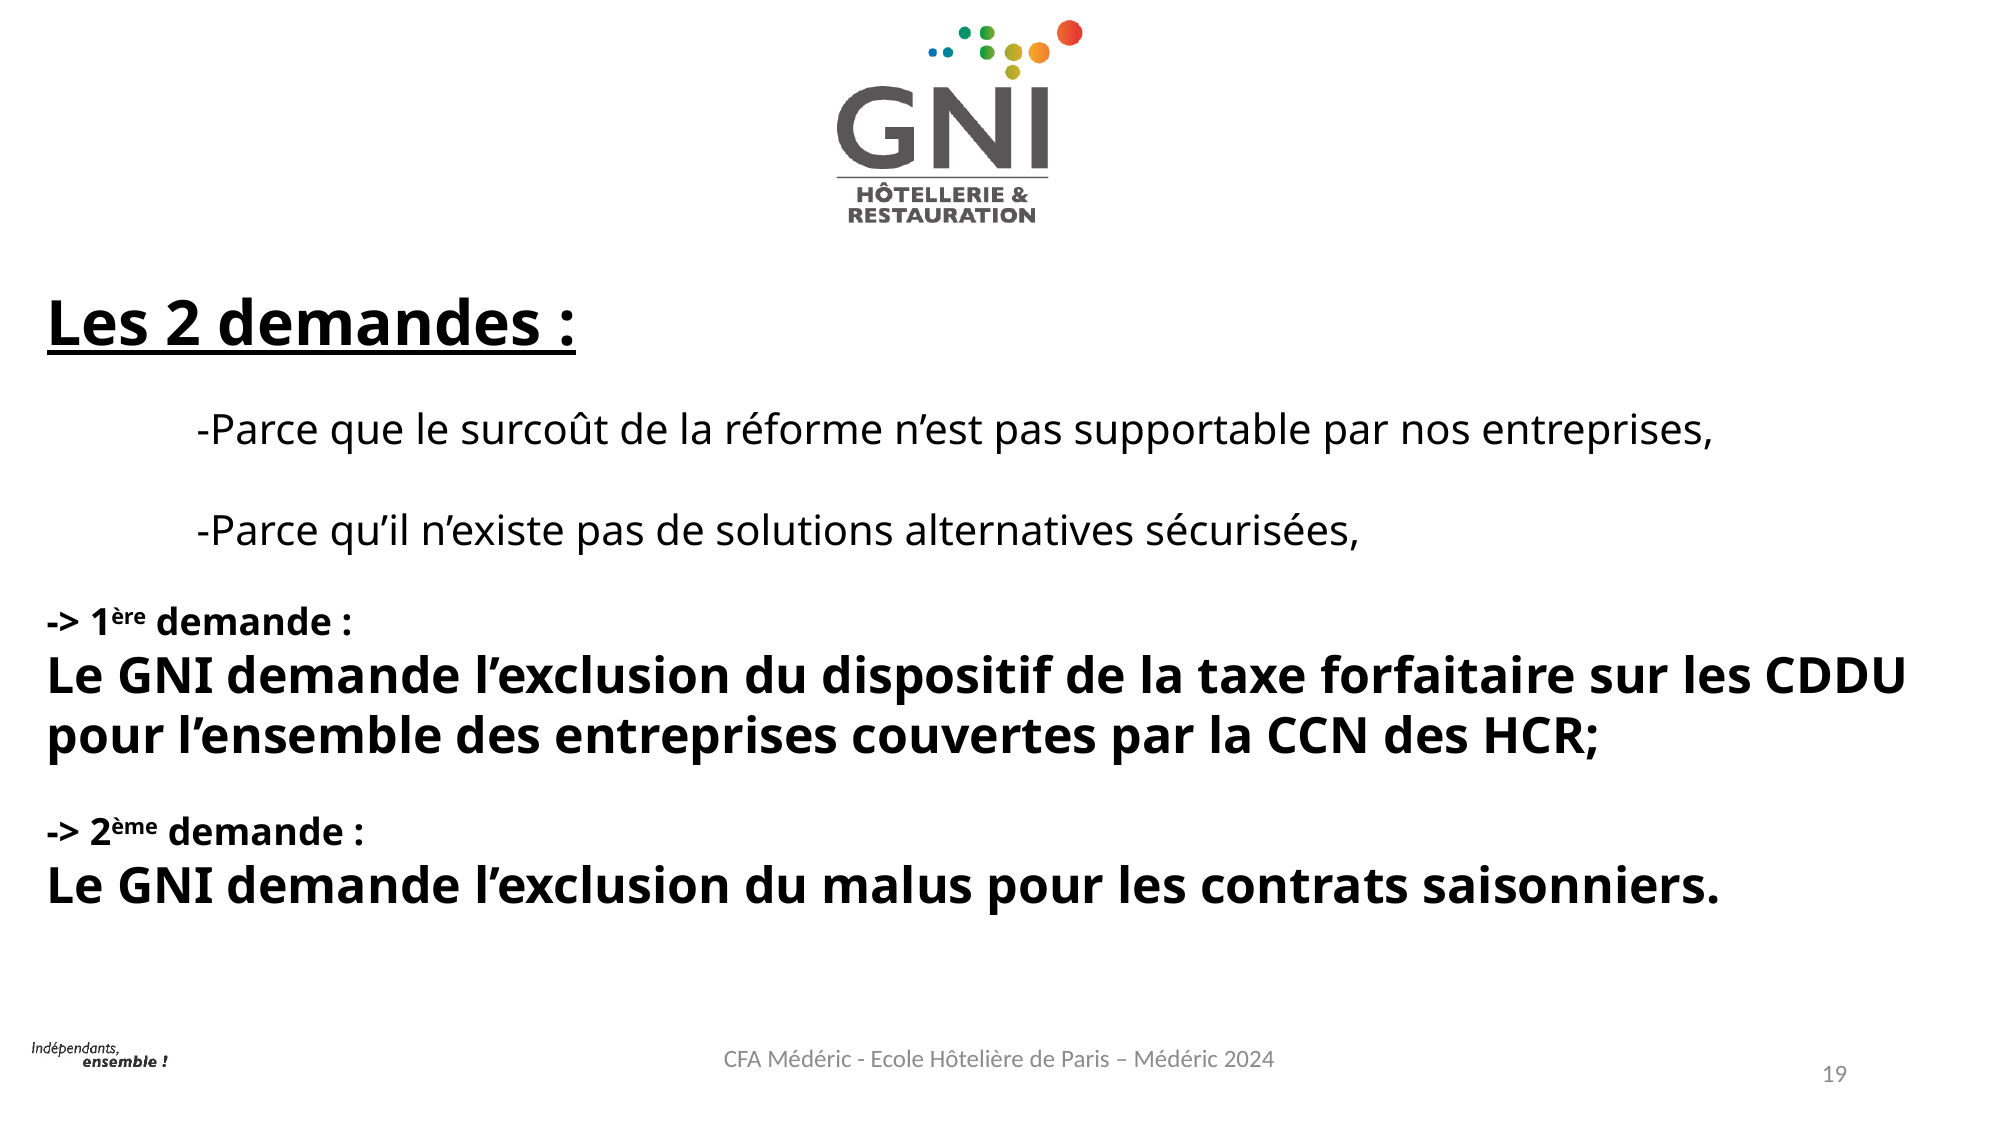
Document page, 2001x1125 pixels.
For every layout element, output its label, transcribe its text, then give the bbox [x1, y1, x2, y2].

text_box Les 2 demandes : -Parce que le surcoût de la réforme n’est pas supportable par nos entreprises, -Parce qu’il n’existe pas de solutions alternatives sécurisées, -> 1ère demande : Le GNI demande l’exclusion du dispositif de la taxe forfaitaire sur les CDDU pour l’ensemble des entreprises couvertes par la CCN des HCR; -> 2ème demande : Le GNI demande l’exclusion du malus pour les contrats saisonniers. [31, 275, 1976, 921]
footer CFA Médéric - Ecole Hôtelière de Paris – Médéric 2024 [662, 1042, 1338, 1103]
slide_number 19 [1412, 1042, 1863, 1103]
picture [0, 987, 195, 1125]
picture [808, 0, 1106, 253]
